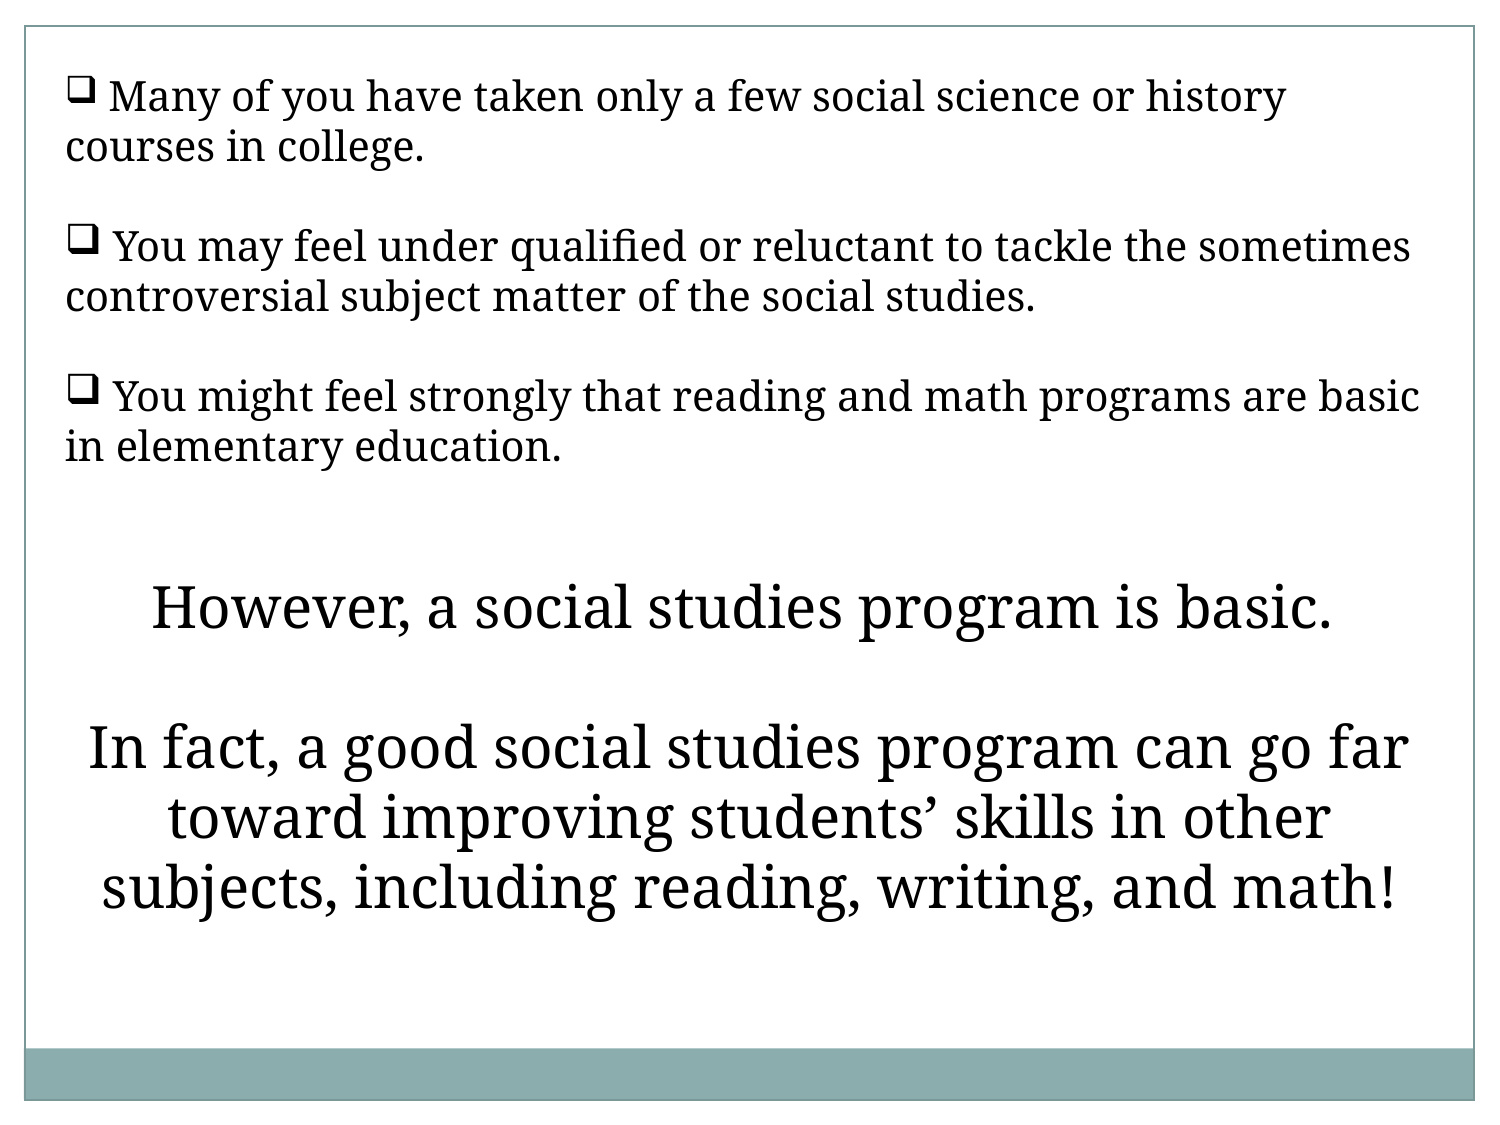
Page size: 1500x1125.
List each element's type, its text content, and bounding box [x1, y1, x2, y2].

text_box However, a social studies program is basic. In fact, a good social studies program can go far toward improving students’ skills in other subjects, including reading, writing, and math! [43, 562, 1457, 928]
text_box Many of you have taken only a few social science or history courses in college. You may feel under qualified or reluctant to tackle the sometimes controversial subject matter of the social studies. You might feel strongly that reading and math programs are basic in elementary education. [50, 62, 1450, 478]
